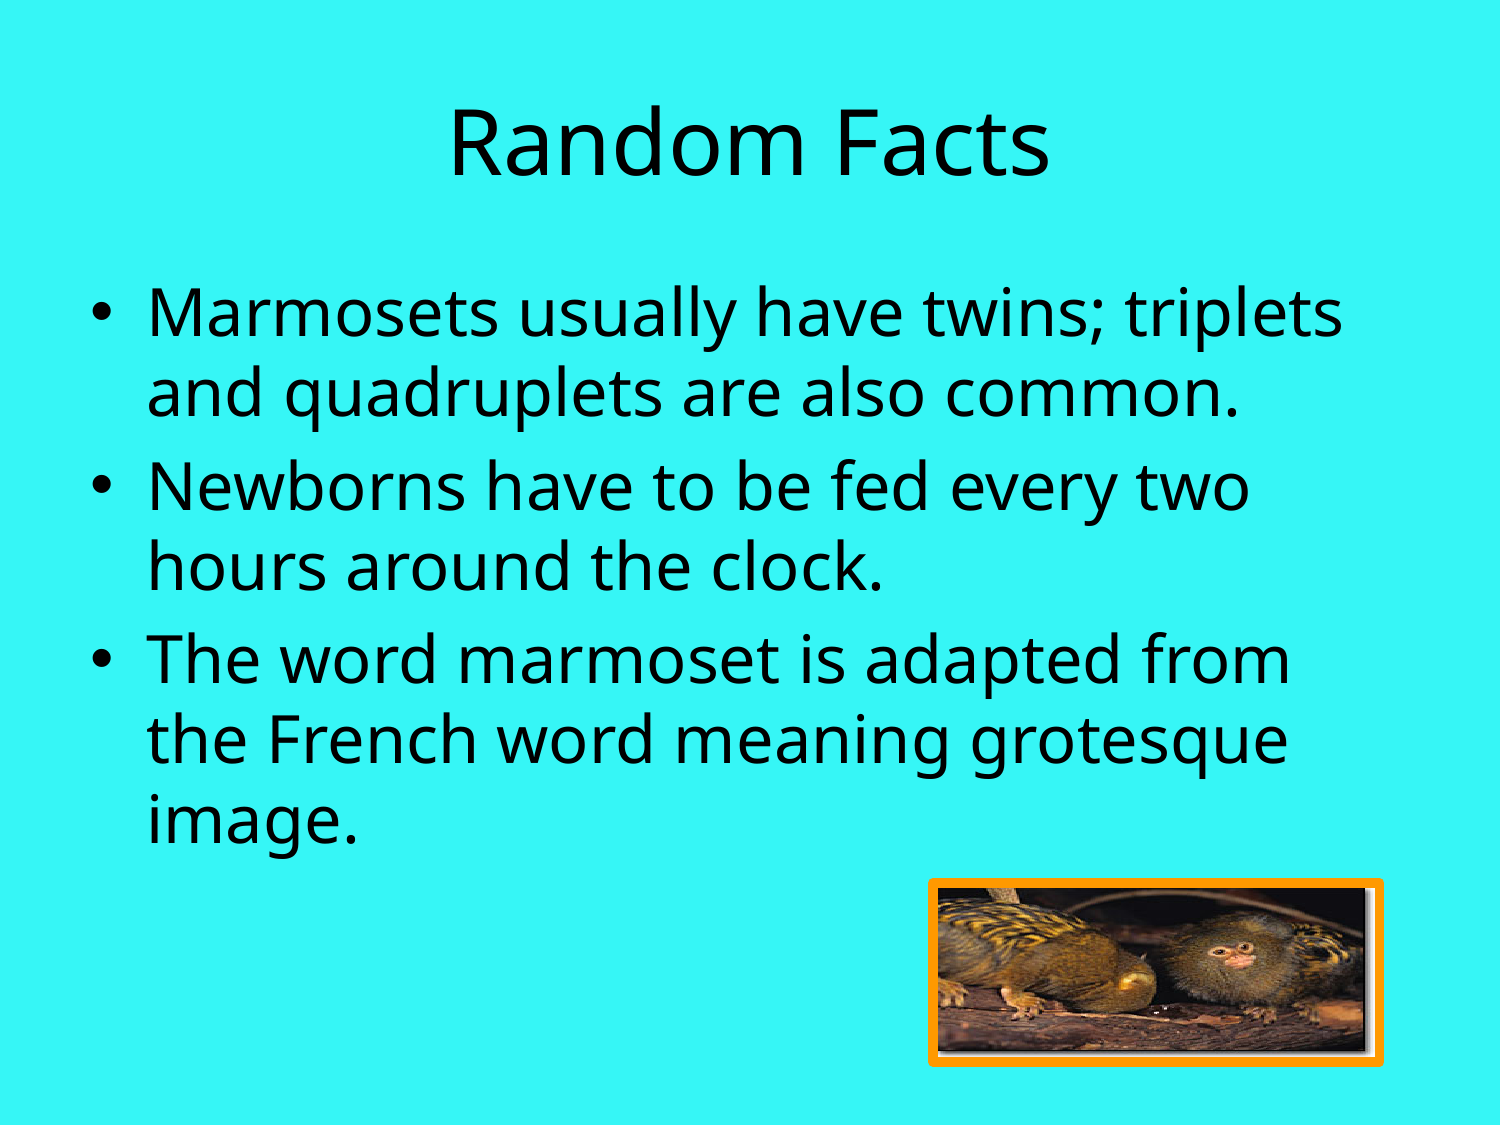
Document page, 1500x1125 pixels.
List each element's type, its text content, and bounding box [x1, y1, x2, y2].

list Marmosets usually have twins; triplets and quadruplets are also common. Newborns have to be fed every two hours around the clock. The word marmoset is adapted from the French word meaning grotesque image. [75, 262, 1425, 1005]
picture [937, 887, 1376, 1058]
title Random Facts [75, 45, 1425, 233]
